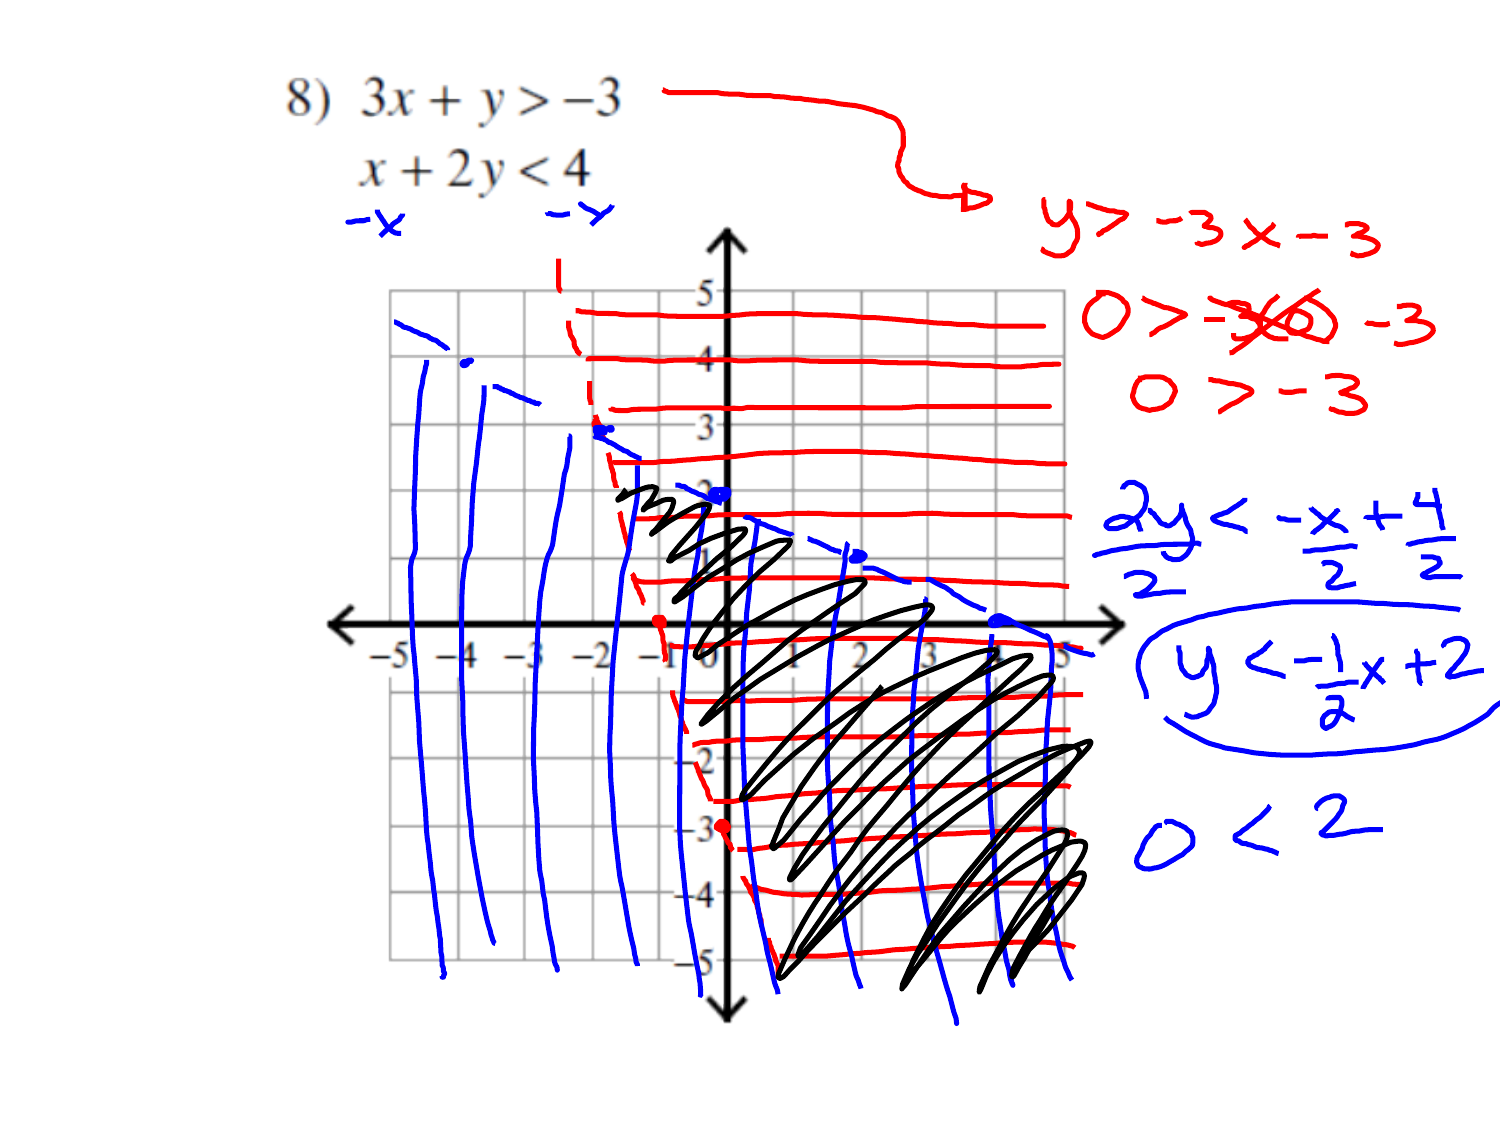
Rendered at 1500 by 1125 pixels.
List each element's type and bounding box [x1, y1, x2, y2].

text_box [1185, 601, 1461, 688]
text_box [1228, 306, 1260, 340]
text_box [1365, 515, 1403, 519]
text_box [1302, 545, 1358, 552]
text_box [1322, 561, 1357, 589]
text_box [1189, 211, 1222, 246]
text_box [1363, 662, 1372, 672]
text_box [1259, 318, 1269, 330]
text_box [1327, 696, 1343, 708]
text_box [1442, 637, 1484, 678]
text_box [1244, 218, 1262, 235]
text_box [617, 486, 1092, 993]
text_box [1376, 518, 1384, 531]
text_box [1417, 665, 1423, 685]
text_box [1273, 321, 1330, 343]
text_box [1262, 324, 1289, 340]
text_box [1305, 298, 1337, 340]
text_box [1185, 546, 1193, 557]
text_box [1316, 681, 1359, 689]
text_box [1261, 235, 1281, 247]
text_box [1185, 826, 1194, 854]
text_box [1260, 294, 1283, 320]
text_box [1243, 223, 1275, 249]
text_box [1185, 700, 1500, 756]
text_box [1414, 492, 1437, 507]
text_box [1434, 487, 1444, 531]
text_box [1229, 289, 1320, 354]
text_box [1311, 509, 1339, 535]
text_box [1375, 500, 1380, 516]
text_box [1185, 680, 1218, 716]
text_box [1286, 309, 1312, 332]
text_box [1255, 662, 1286, 678]
text_box [1420, 556, 1463, 579]
text_box [1334, 645, 1342, 673]
text_box [1234, 805, 1279, 854]
text_box [1362, 658, 1385, 689]
text_box [1185, 542, 1202, 546]
picture [262, 62, 1182, 1055]
text_box [1415, 650, 1420, 663]
text_box [1393, 304, 1435, 346]
text_box [1208, 378, 1253, 413]
text_box [1278, 390, 1307, 394]
text_box [1344, 222, 1380, 257]
text_box [1294, 658, 1323, 662]
text_box [1310, 507, 1327, 521]
text_box [1211, 497, 1248, 533]
text_box [1185, 514, 1194, 543]
text_box [1297, 234, 1328, 238]
text_box [1407, 537, 1456, 546]
text_box [1277, 316, 1286, 325]
text_box [1228, 301, 1250, 311]
text_box [1325, 374, 1367, 415]
text_box [1365, 321, 1390, 326]
text_box [1315, 795, 1383, 837]
text_box [1405, 661, 1437, 668]
text_box [1328, 521, 1347, 533]
text_box [1209, 297, 1272, 323]
